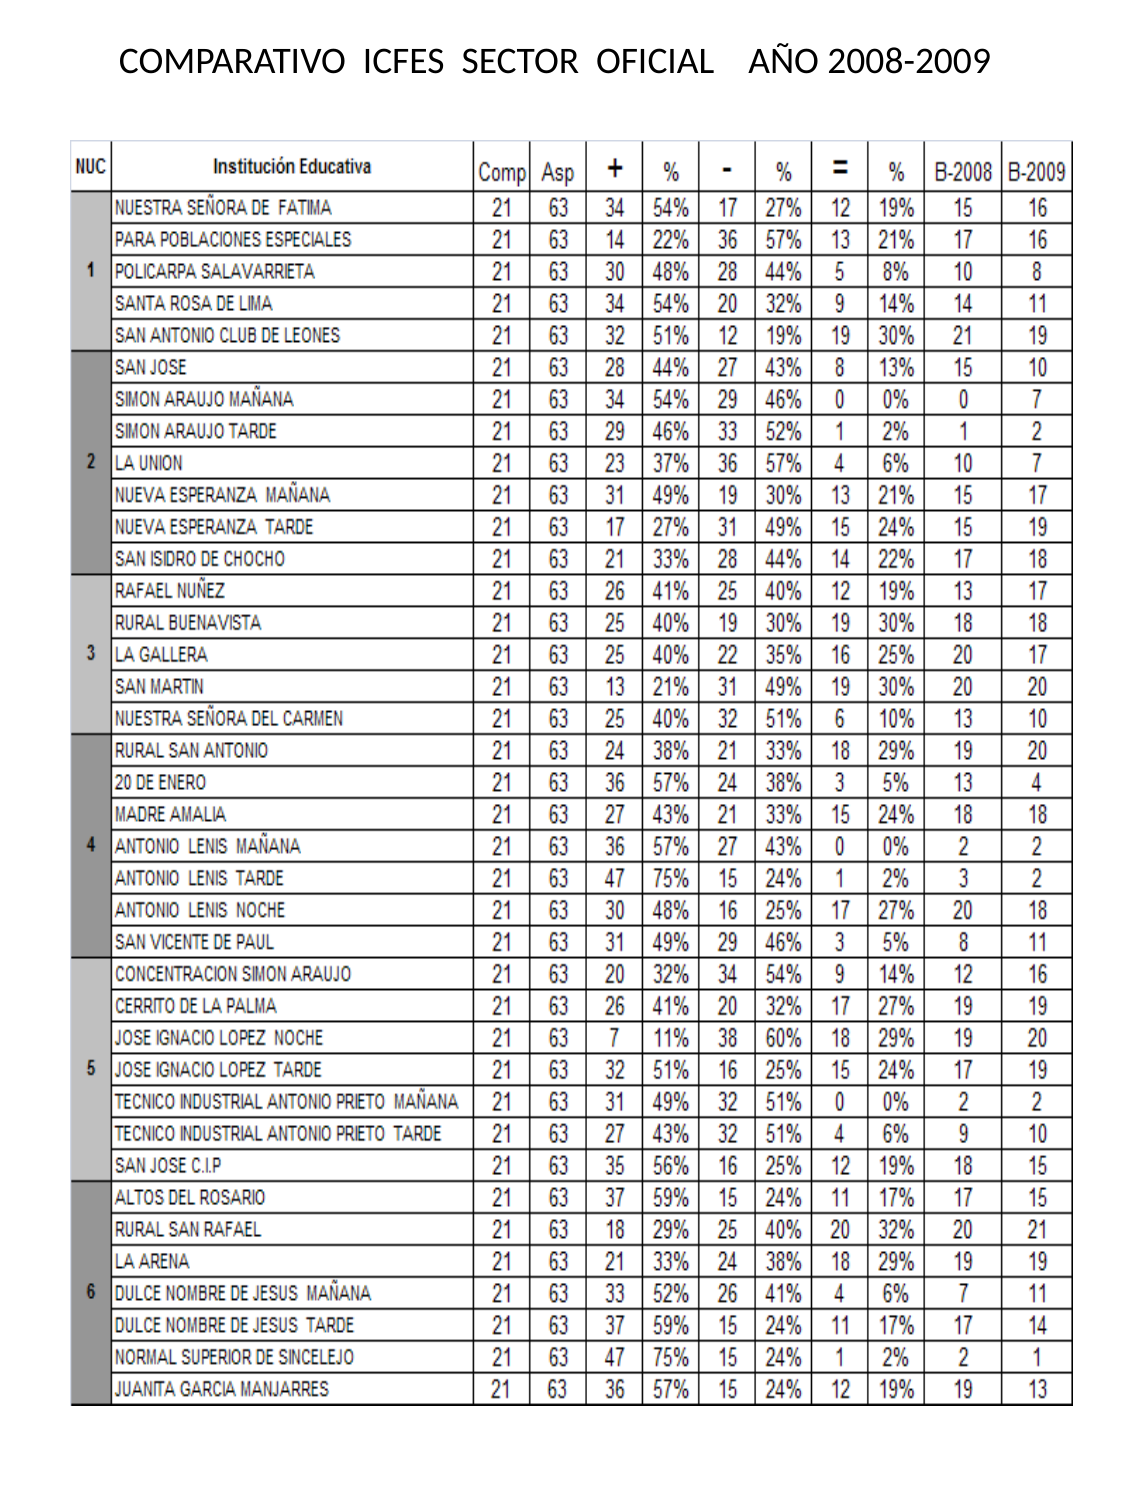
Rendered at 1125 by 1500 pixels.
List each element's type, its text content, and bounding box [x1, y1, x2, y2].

picture [70, 140, 1073, 1406]
text_box COMPARATIVO ICFES SECTOR OFICIAL AÑO 2008-2009 [38, 28, 1082, 89]
